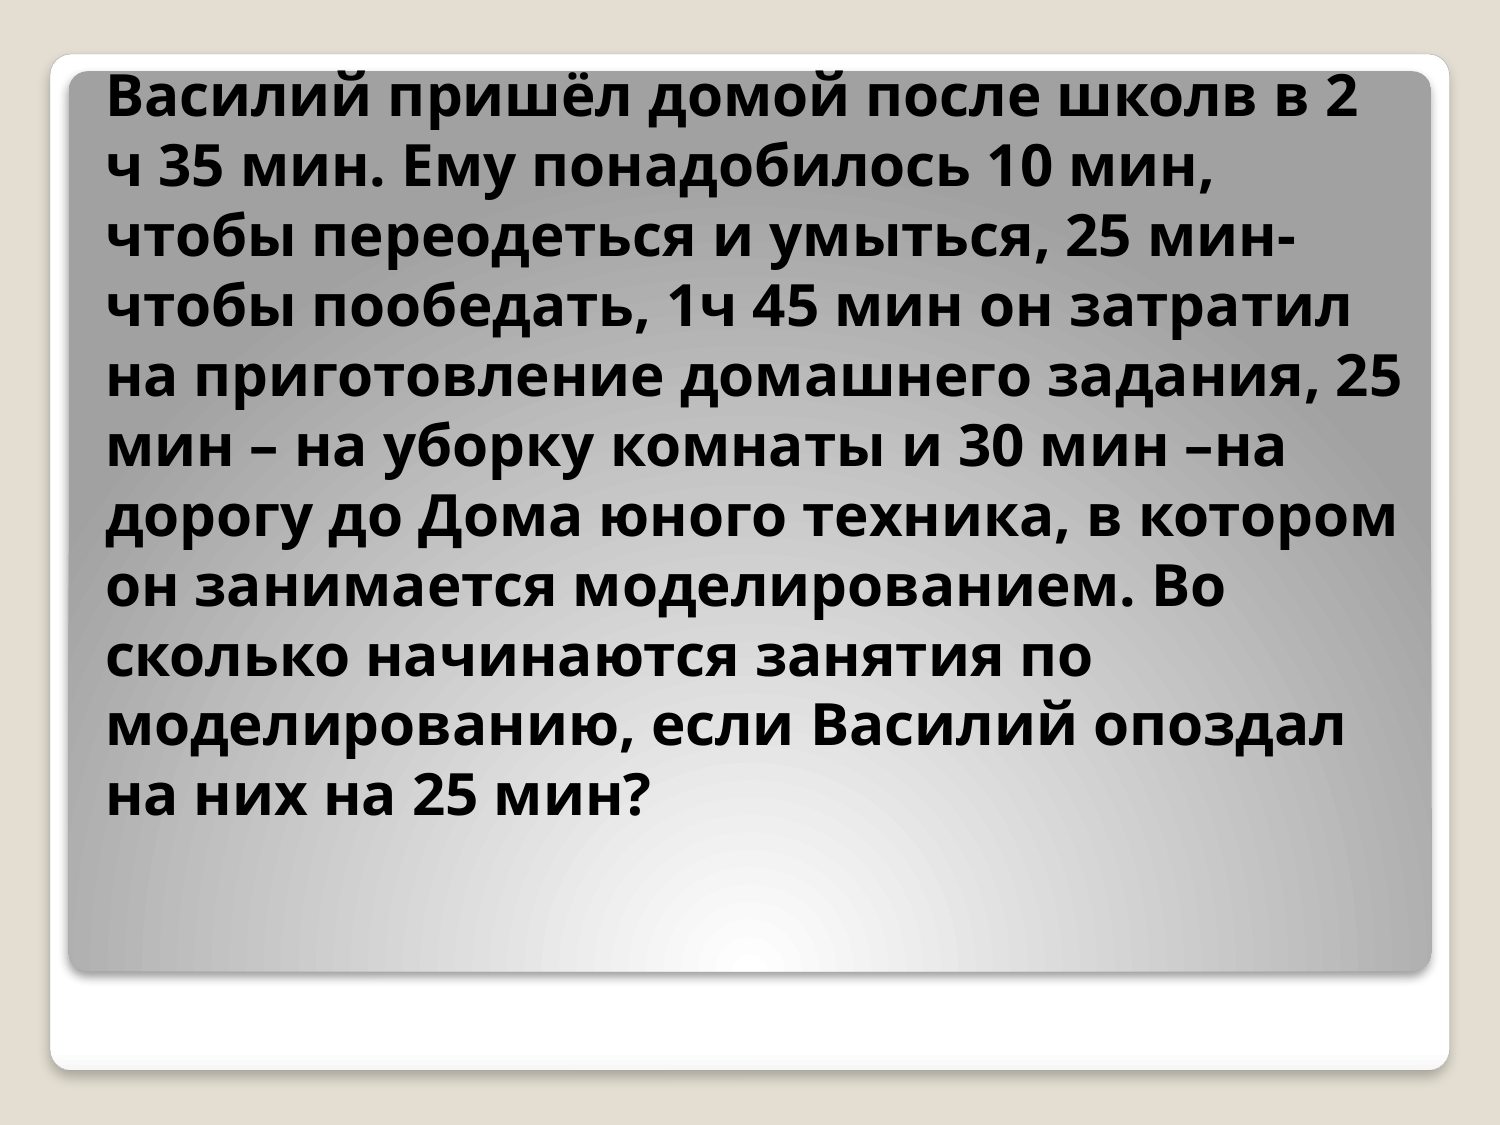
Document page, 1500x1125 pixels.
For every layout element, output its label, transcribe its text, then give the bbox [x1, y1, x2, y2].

list Василий пришёл домой после школв в 2 ч 35 мин. Ему понадобилось 10 мин, чтобы переодеться и умыться, 25 мин- чтобы пообедать, 1ч 45 мин он затратил на приготовление домашнего задания, 25 мин – на уборку комнаты и 30 мин –на дорогу до Дома юного техника, в котором он занимается моделированием. Во сколько начинаются занятия по моделированию, если Василий опоздал на них на 25 мин? [75, 42, 1425, 1005]
